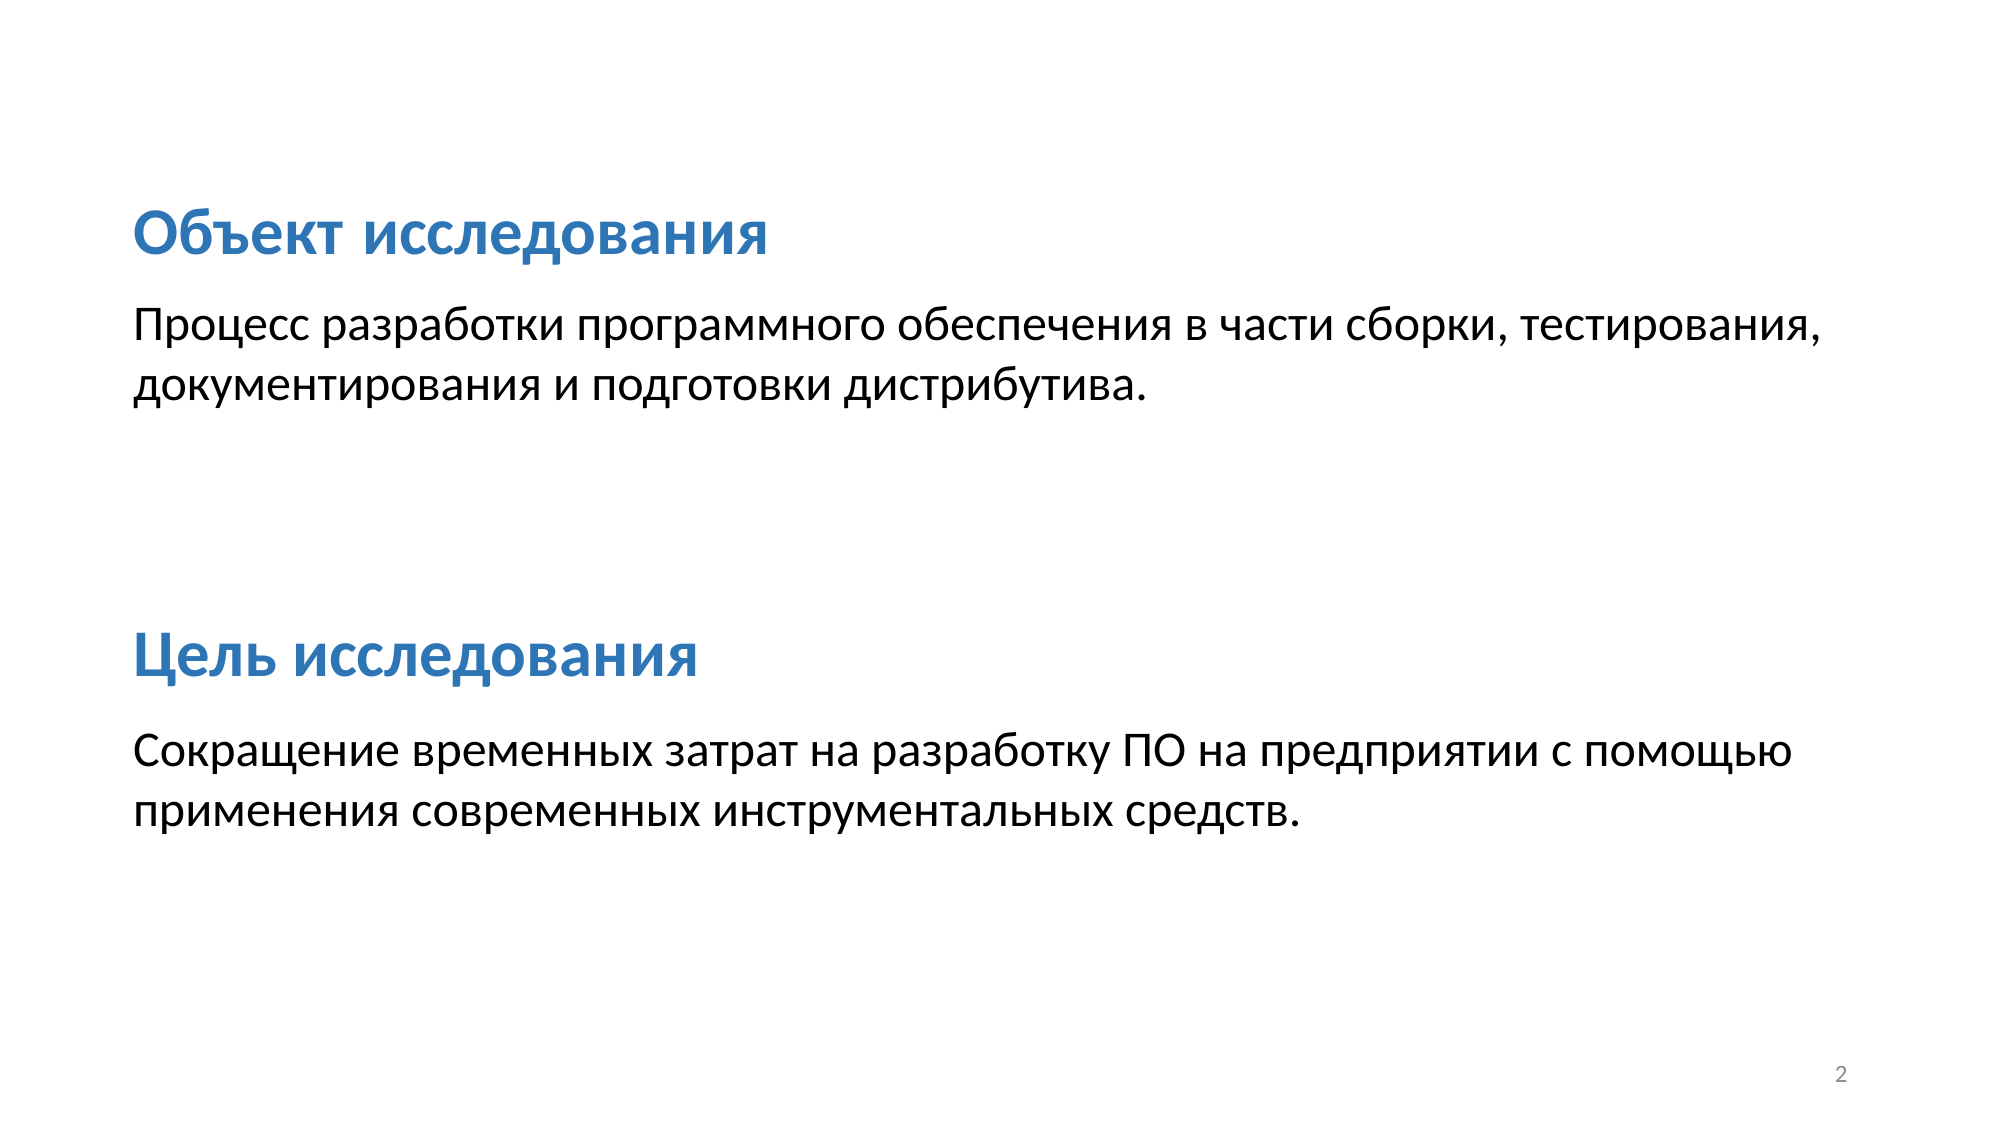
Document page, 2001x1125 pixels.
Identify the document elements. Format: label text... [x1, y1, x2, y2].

text_box Сокращение временных затрат на разработку ПО на предприятии с помощью применения современных инструментальных средств. [118, 709, 1940, 996]
slide_number 2 [1412, 1042, 1863, 1103]
list Процесс разработки программного обеспечения в части сборки, тестирования, документирования и подготовки дистрибутива. [118, 282, 1940, 570]
title Объект исследования [118, 160, 1844, 282]
text_box Цель исследования [118, 586, 1843, 709]
